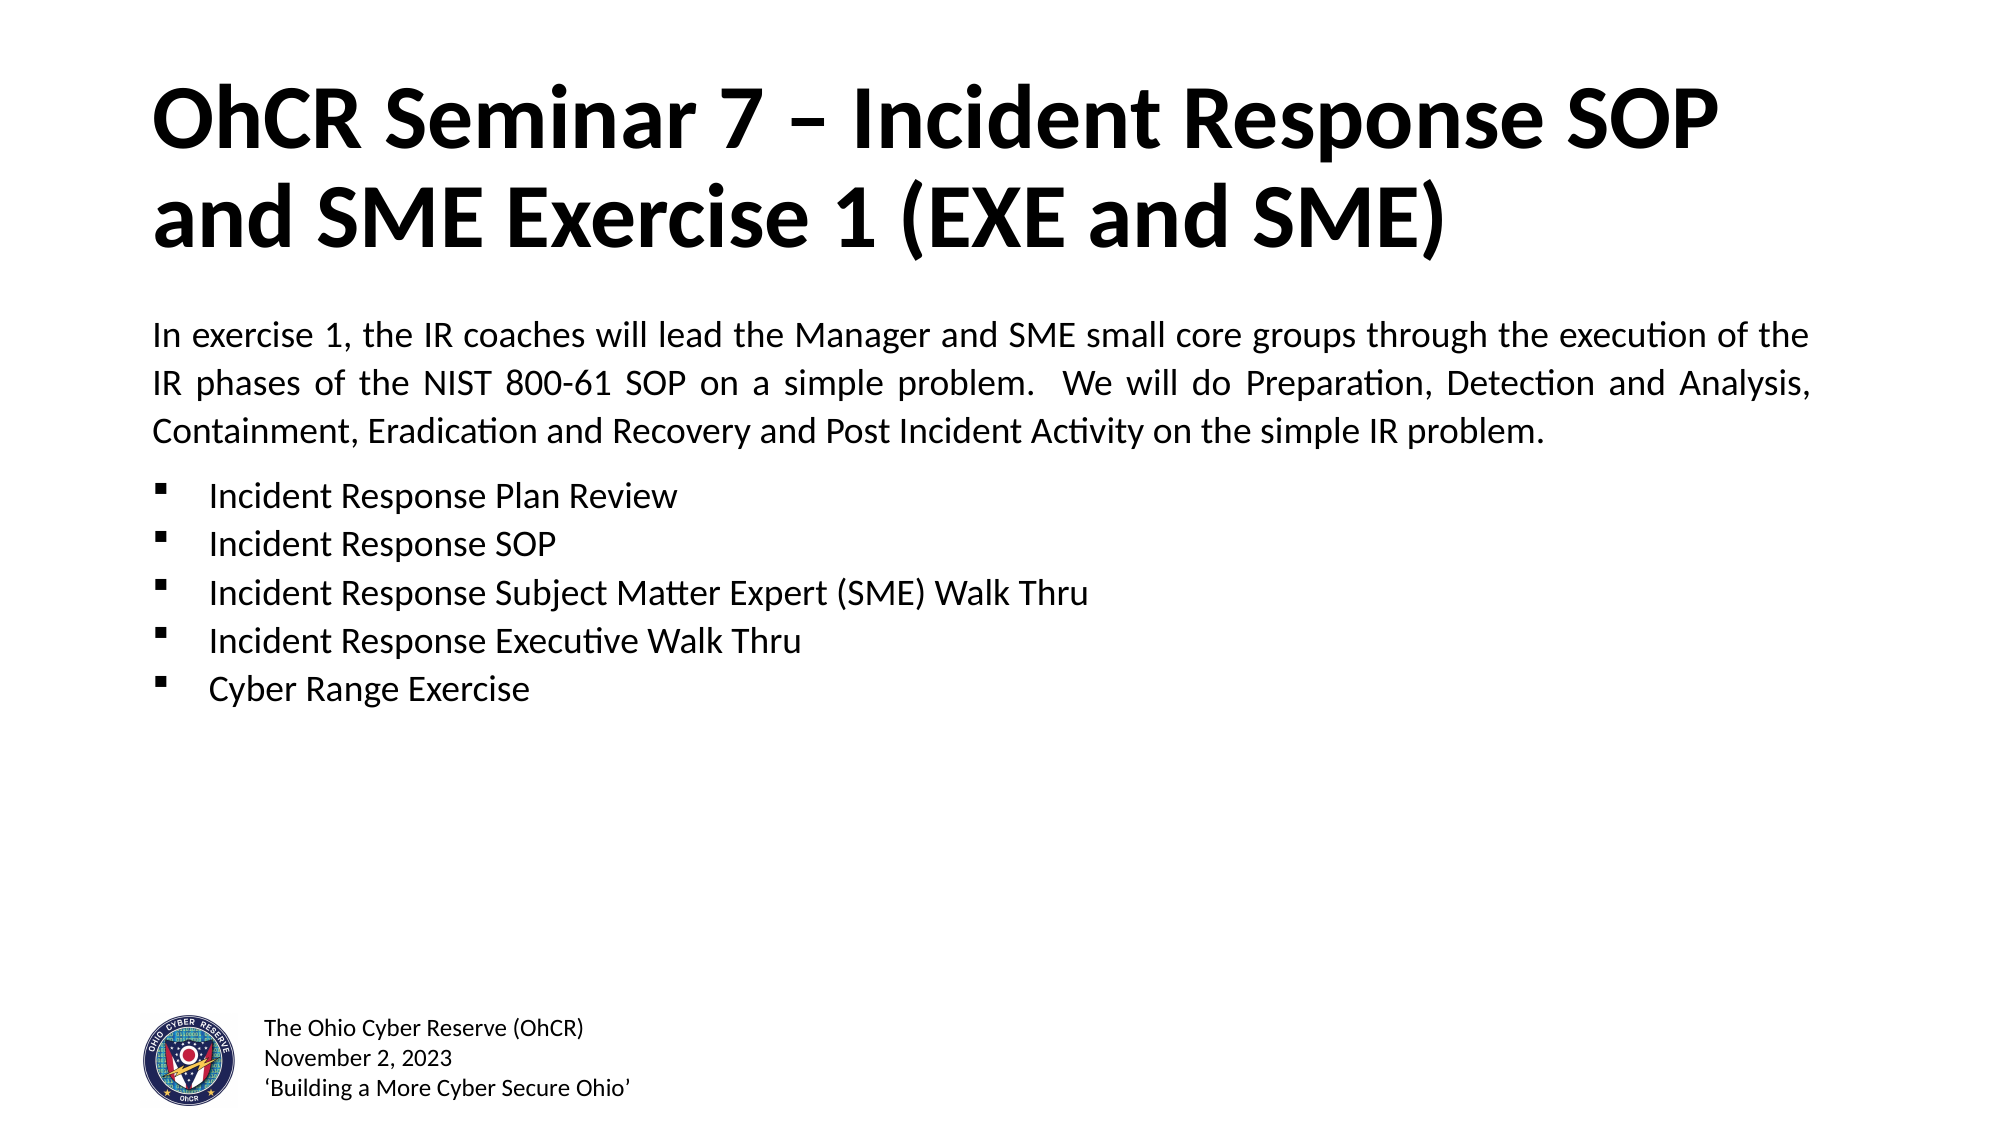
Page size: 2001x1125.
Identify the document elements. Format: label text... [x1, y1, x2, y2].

text_box The Ohio Cyber Reserve (OhCR) November 2, 2023 ‘Building a More Cyber Secure Ohio’ [249, 1004, 647, 1109]
title OhCR Seminar 7 – Incident Response SOP and SME Exercise 1 (EXE and SME) [137, 59, 1863, 278]
picture [140, 1013, 238, 1108]
list In exercise 1, the IR coaches will lead the Manager and SME small core groups through the execution of the IR phases of the NIST 800-61 SOP on a simple problem. We will do Preparation, Detection and Analysis, Containment, Eradication and Recovery and Post Incident Activity on the simple IR problem. Incident Response Plan Review Incident Response SOP Incident Response Subject Matter Expert (SME) Walk Thru Incident Response Executive Walk Thru Cyber Range Exercise [137, 299, 1827, 926]
